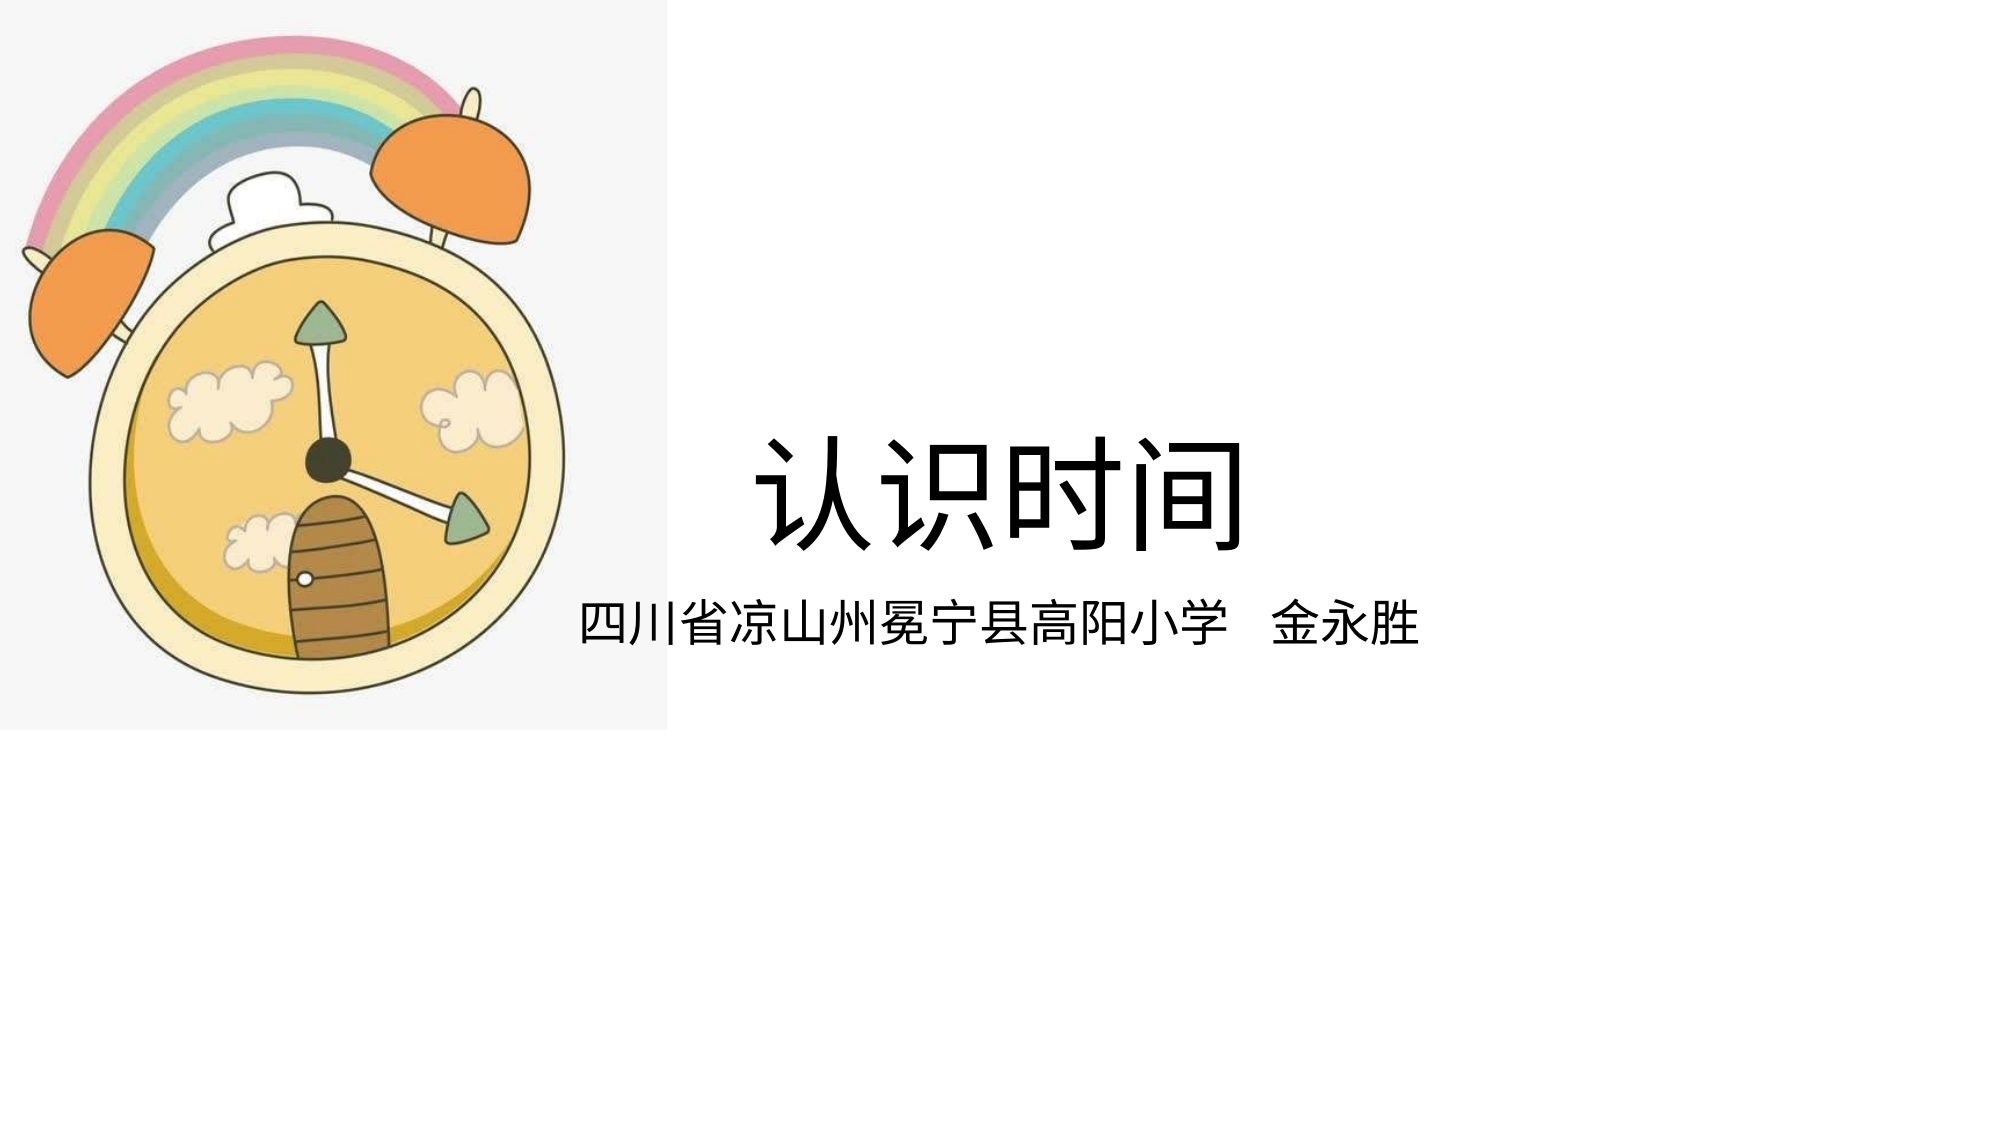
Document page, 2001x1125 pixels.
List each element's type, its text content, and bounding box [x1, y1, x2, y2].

title 认识时间 [667, 184, 1750, 576]
subtitle 四川省凉山州冕宁县高阳小学 金永胜 [249, 590, 1750, 863]
picture [0, 0, 667, 730]
